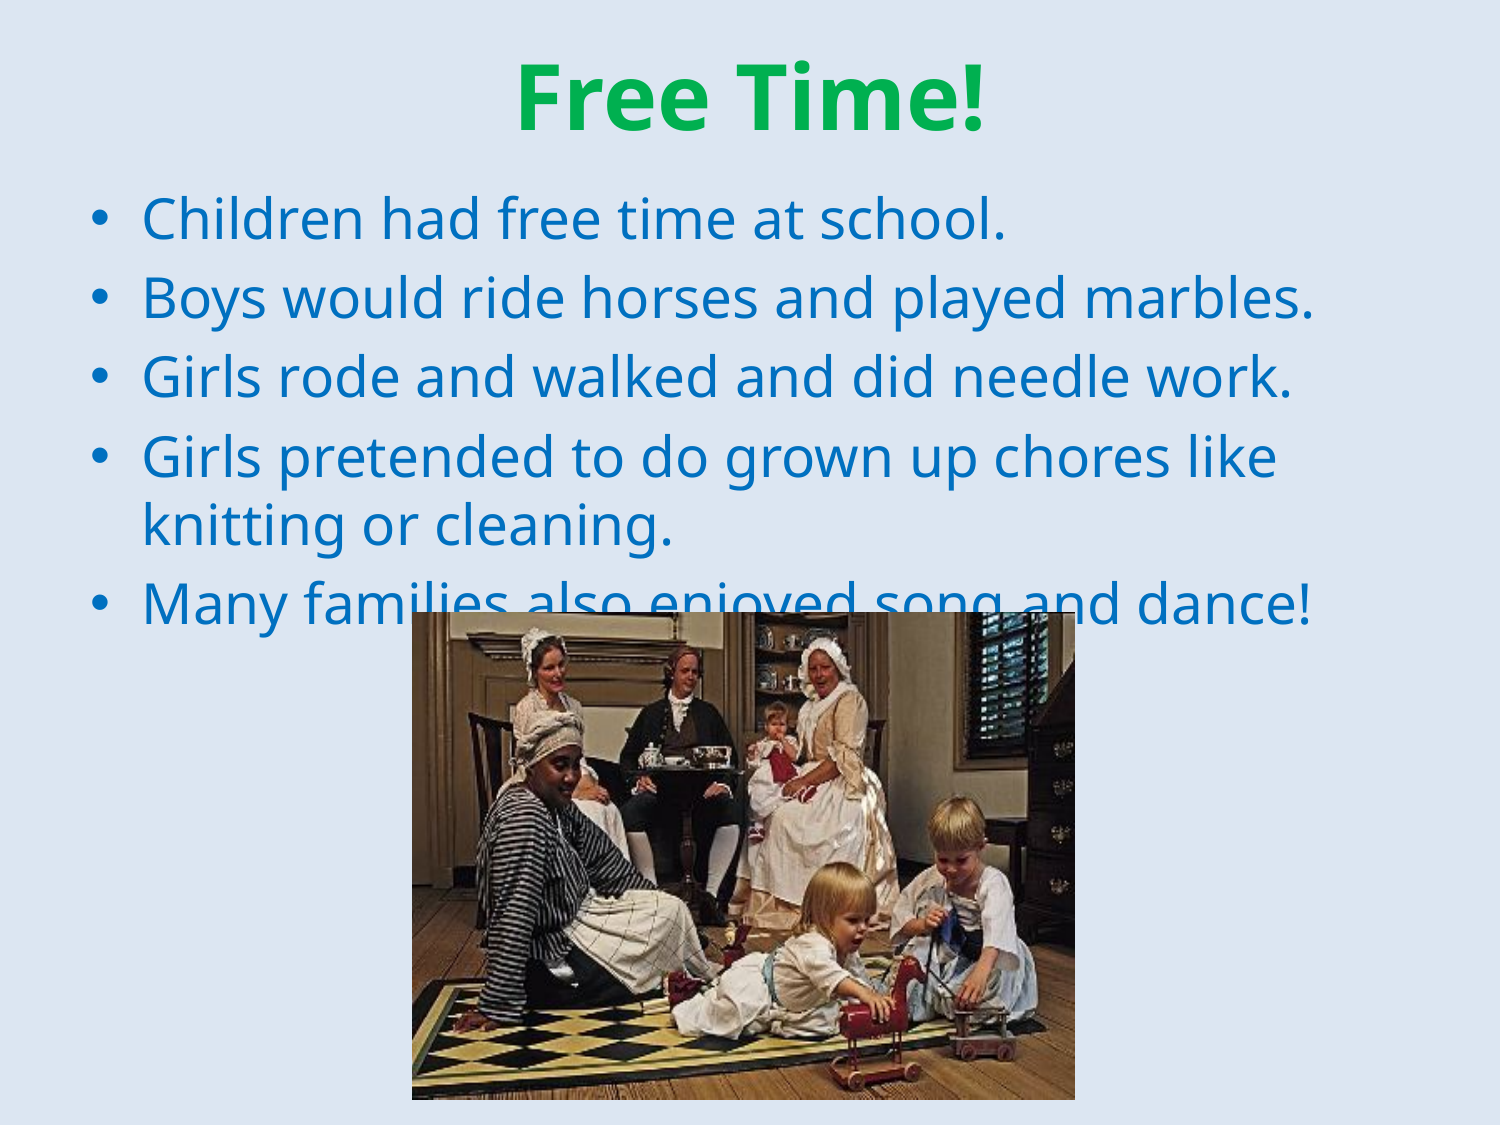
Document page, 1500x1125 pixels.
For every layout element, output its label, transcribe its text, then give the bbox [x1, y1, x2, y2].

title Free Time! [75, 0, 1425, 174]
list Children had free time at school. Boys would ride horses and played marbles. Girls rode and walked and did needle work. Girls pretended to do grown up chores like knitting or cleaning. Many families also enjoyed song and dance! [75, 174, 1425, 650]
picture [412, 612, 1076, 1101]
